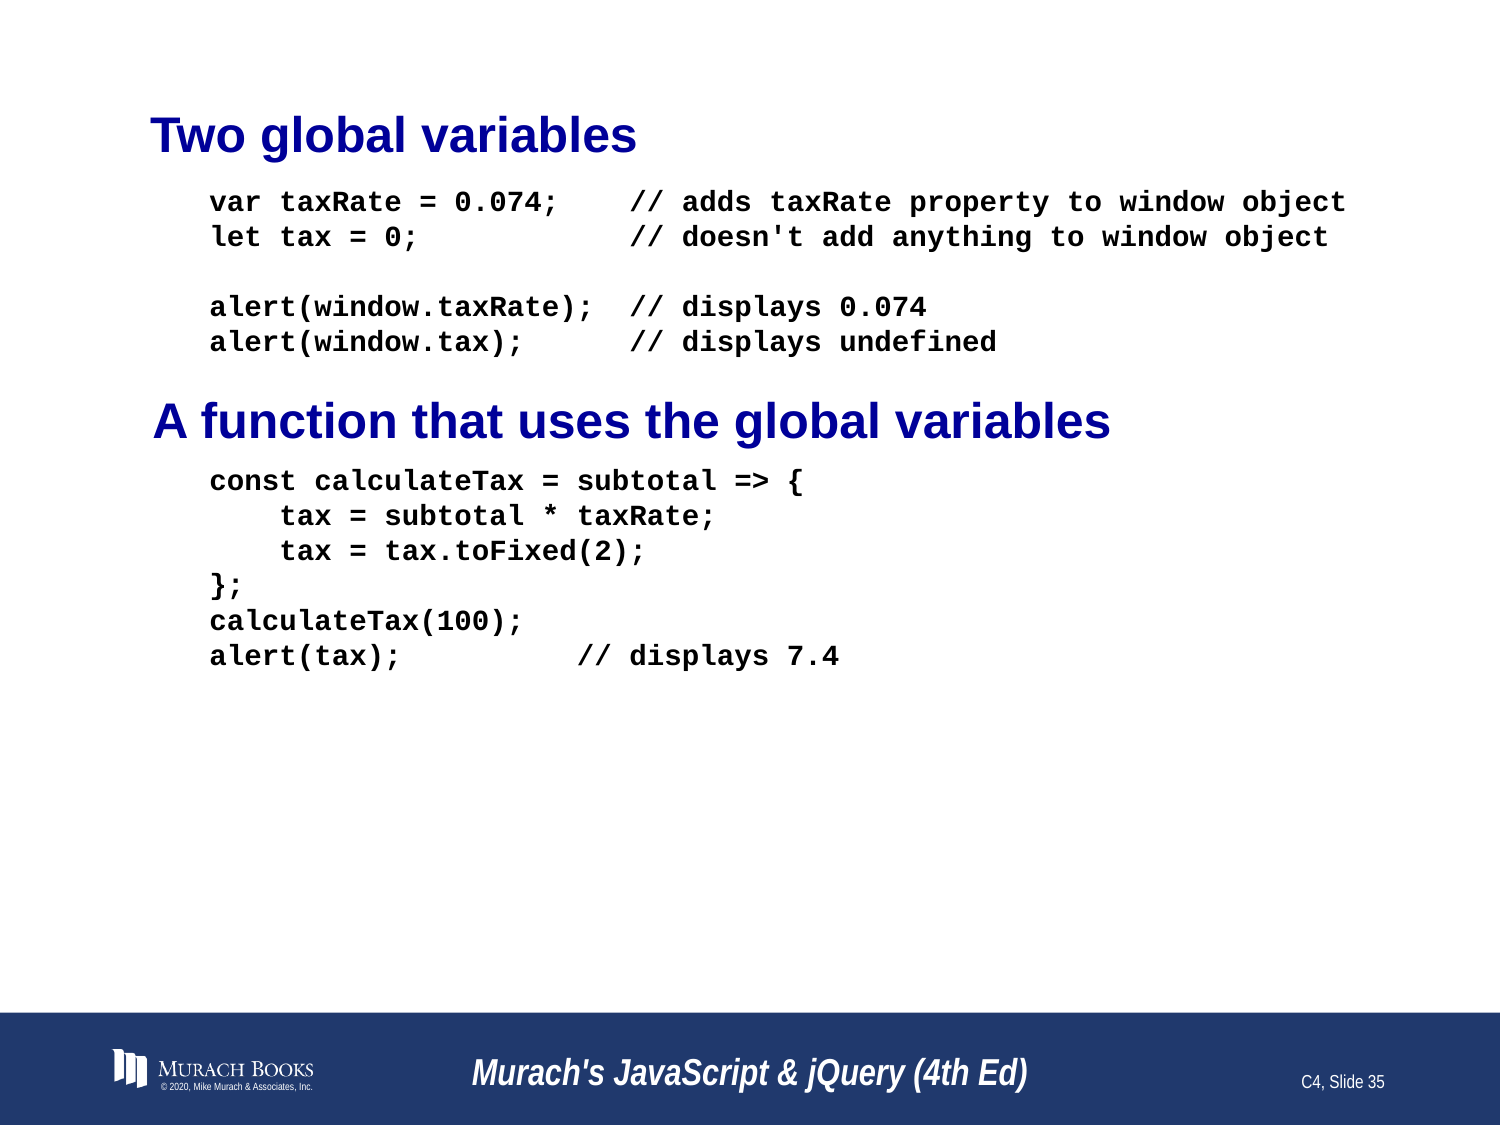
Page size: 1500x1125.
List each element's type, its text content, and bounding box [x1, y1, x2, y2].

slide_number Murach's JavaScript & jQuery (4th Ed) [463, 1025, 1050, 1100]
slide_number C4, Slide 35 [1087, 1025, 1400, 1100]
footer © 2020, Mike Murach & Associates, Inc. [12, 1025, 463, 1100]
title Two global variables [150, 102, 1350, 164]
list var taxRate = 0.074; // adds taxRate property to window object let tax = 0; // doesn't add anything to window object alert(window.taxRate); // displays 0.074 alert(window.tax); // displays undefined A function that uses the global variables const calculateTax = subtotal => { tax = subtotal * taxRate; tax = tax.toFixed(2); }; calculateTax(100); alert(tax); // displays 7.4 [137, 174, 1363, 975]
